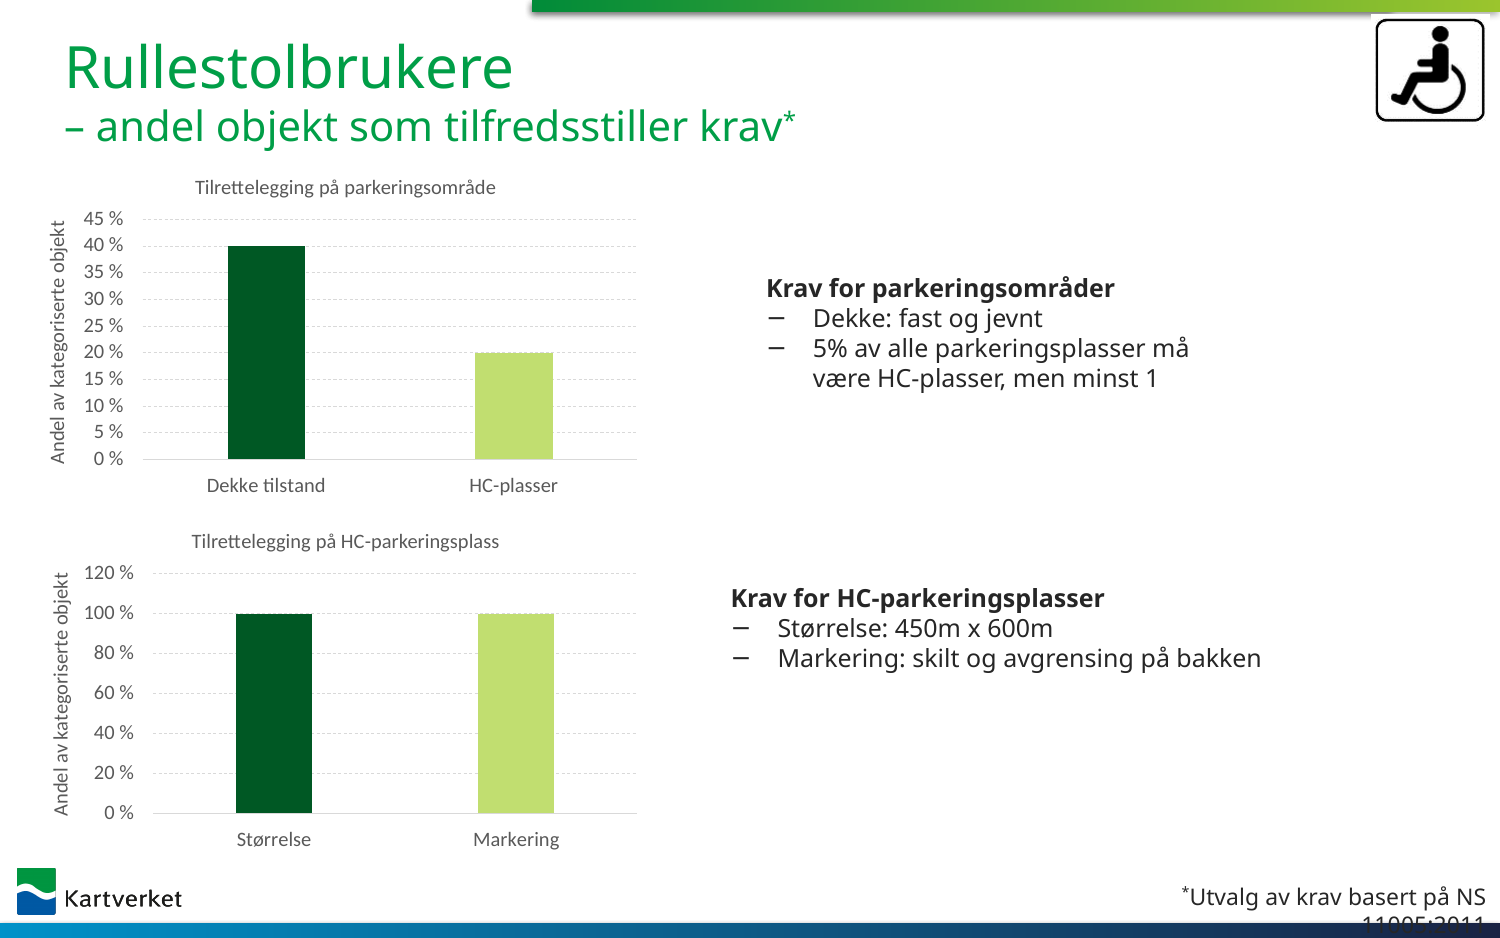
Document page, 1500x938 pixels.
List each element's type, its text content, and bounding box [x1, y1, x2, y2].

picture [41, 166, 650, 505]
picture [41, 520, 650, 859]
text_box Rullestolbrukere – andel objekt som tilfredsstiller krav* [49, 23, 1431, 158]
text_box Krav for parkeringsområder Dekke: fast og jevnt 5% av alle parkeringsplasser må være HC-plasser, men minst 1 [751, 264, 1232, 400]
text_box Krav for HC-parkeringsplasser Størrelse: 450m x 600m Markering: skilt og avgrensing på bakken [715, 574, 1278, 680]
picture [1371, 13, 1491, 127]
text_box *Utvalg av krav basert på NS 11005:2011 [1068, 873, 1500, 938]
